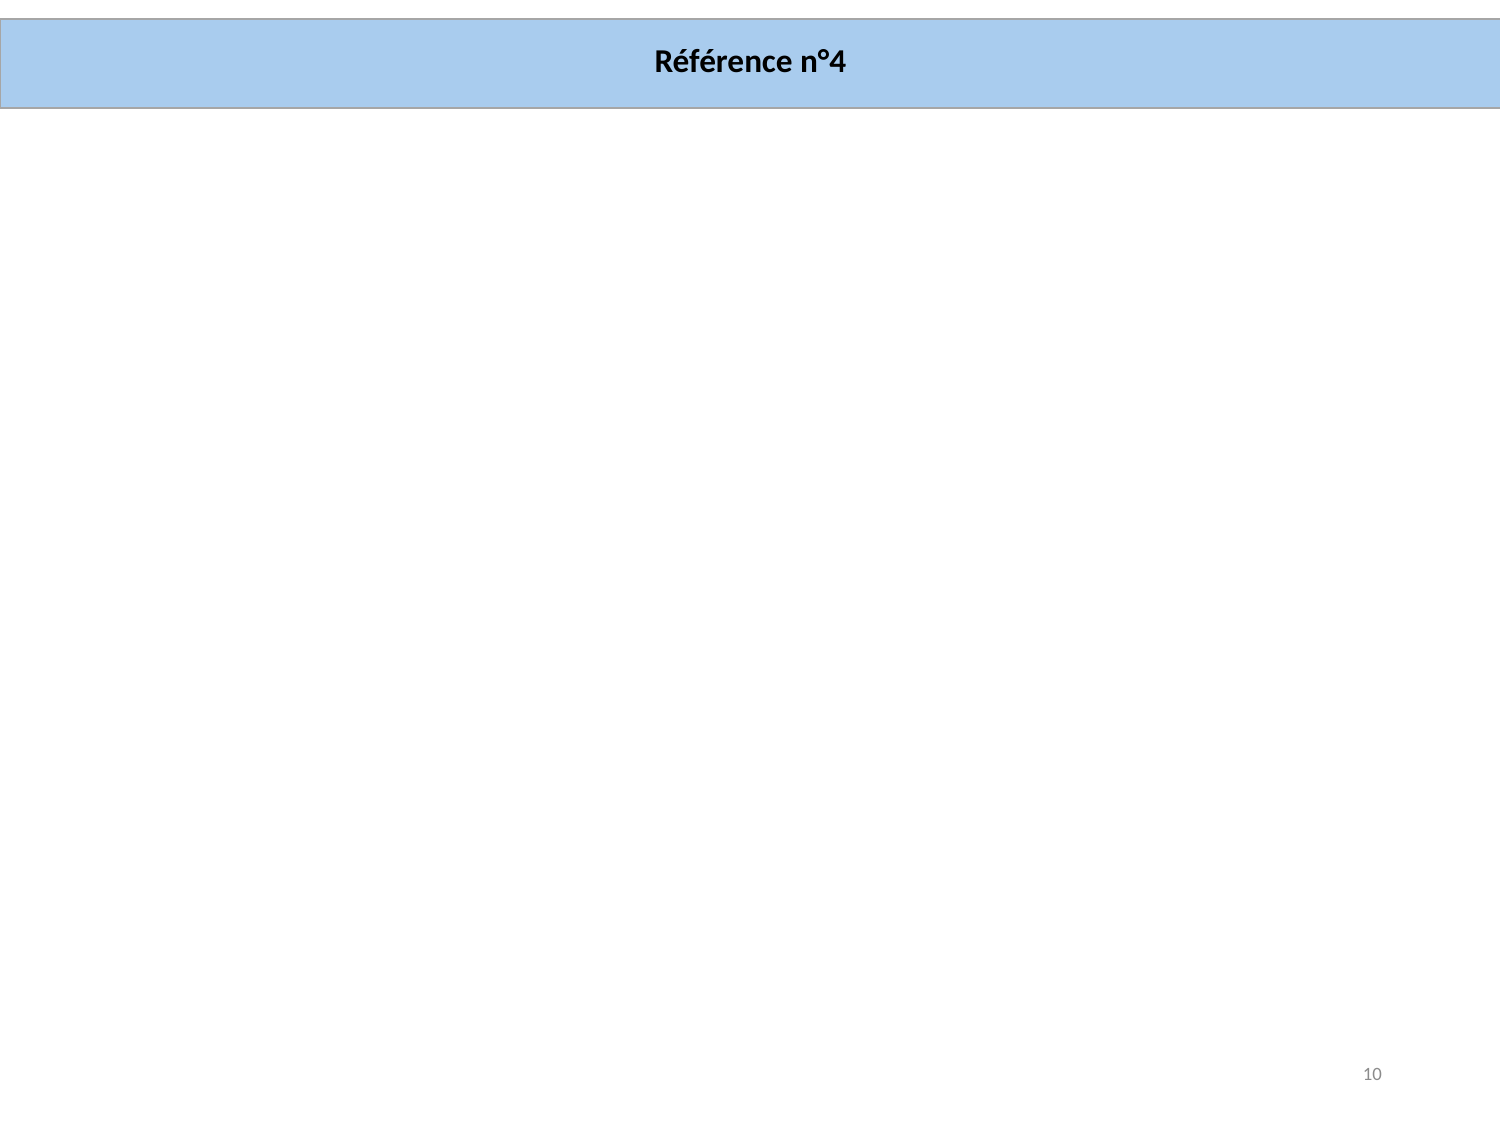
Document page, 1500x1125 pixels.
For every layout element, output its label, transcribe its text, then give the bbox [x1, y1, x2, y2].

table_header Référence n°4 [1, 20, 1500, 107]
slide_number 10 [1059, 1042, 1397, 1103]
